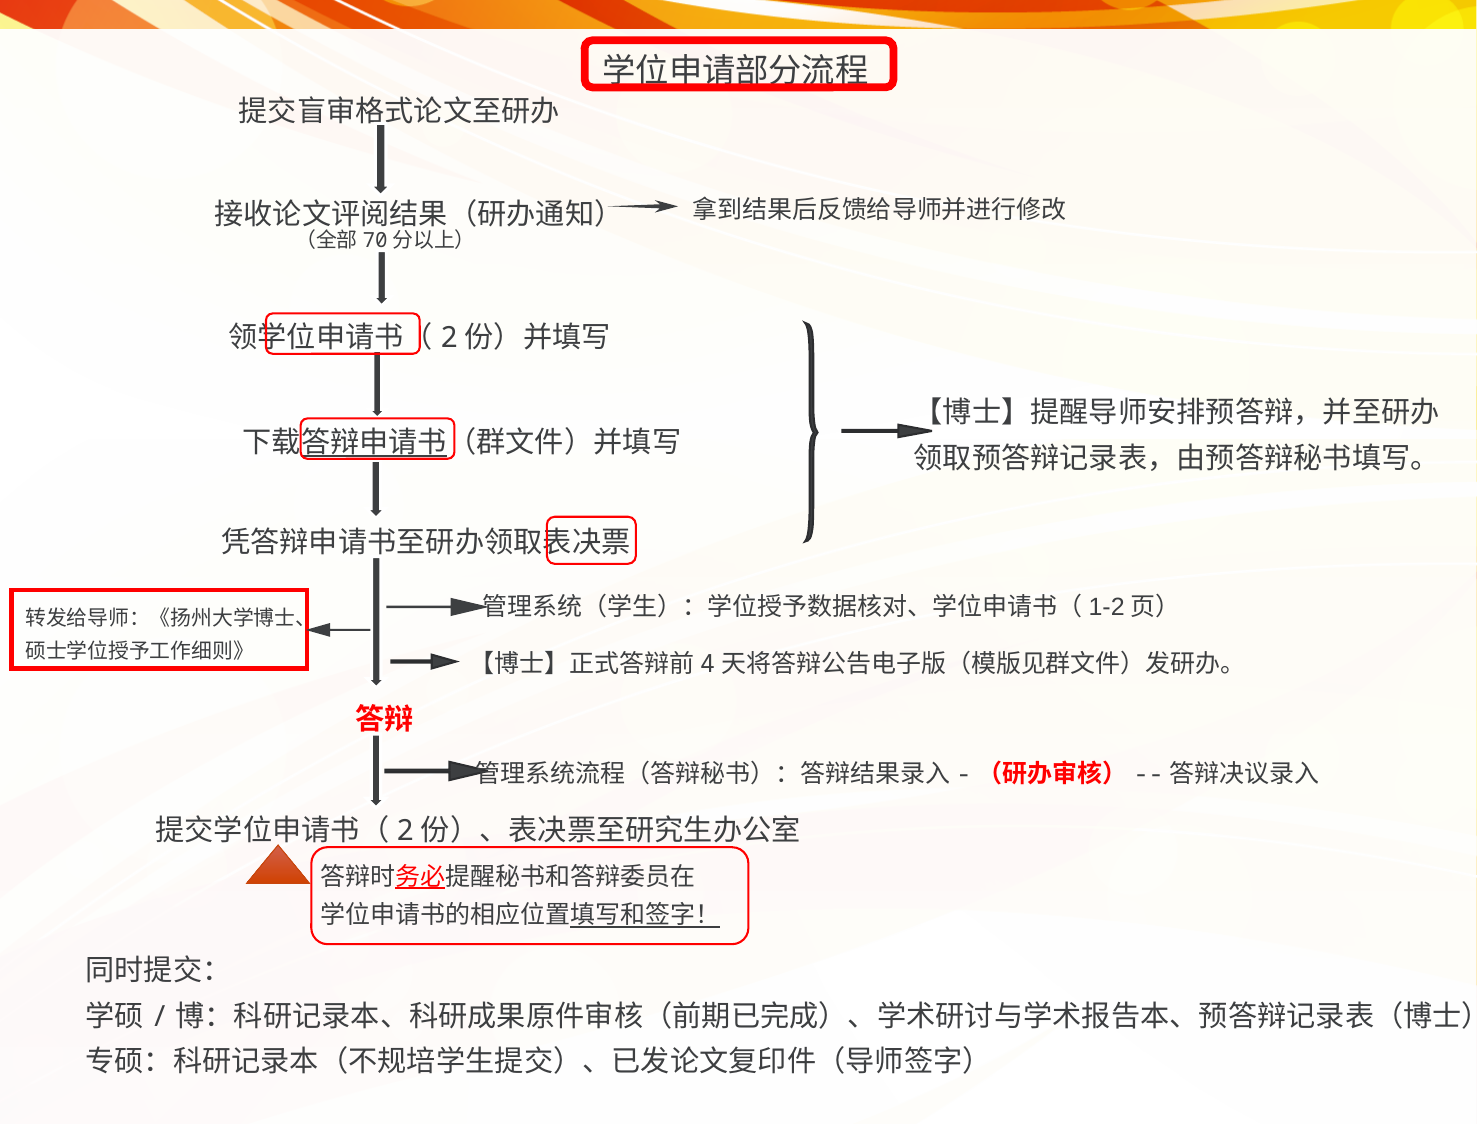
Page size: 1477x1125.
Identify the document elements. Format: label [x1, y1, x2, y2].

picture [0, 0, 1477, 29]
text_box [10, 30, 1477, 1087]
